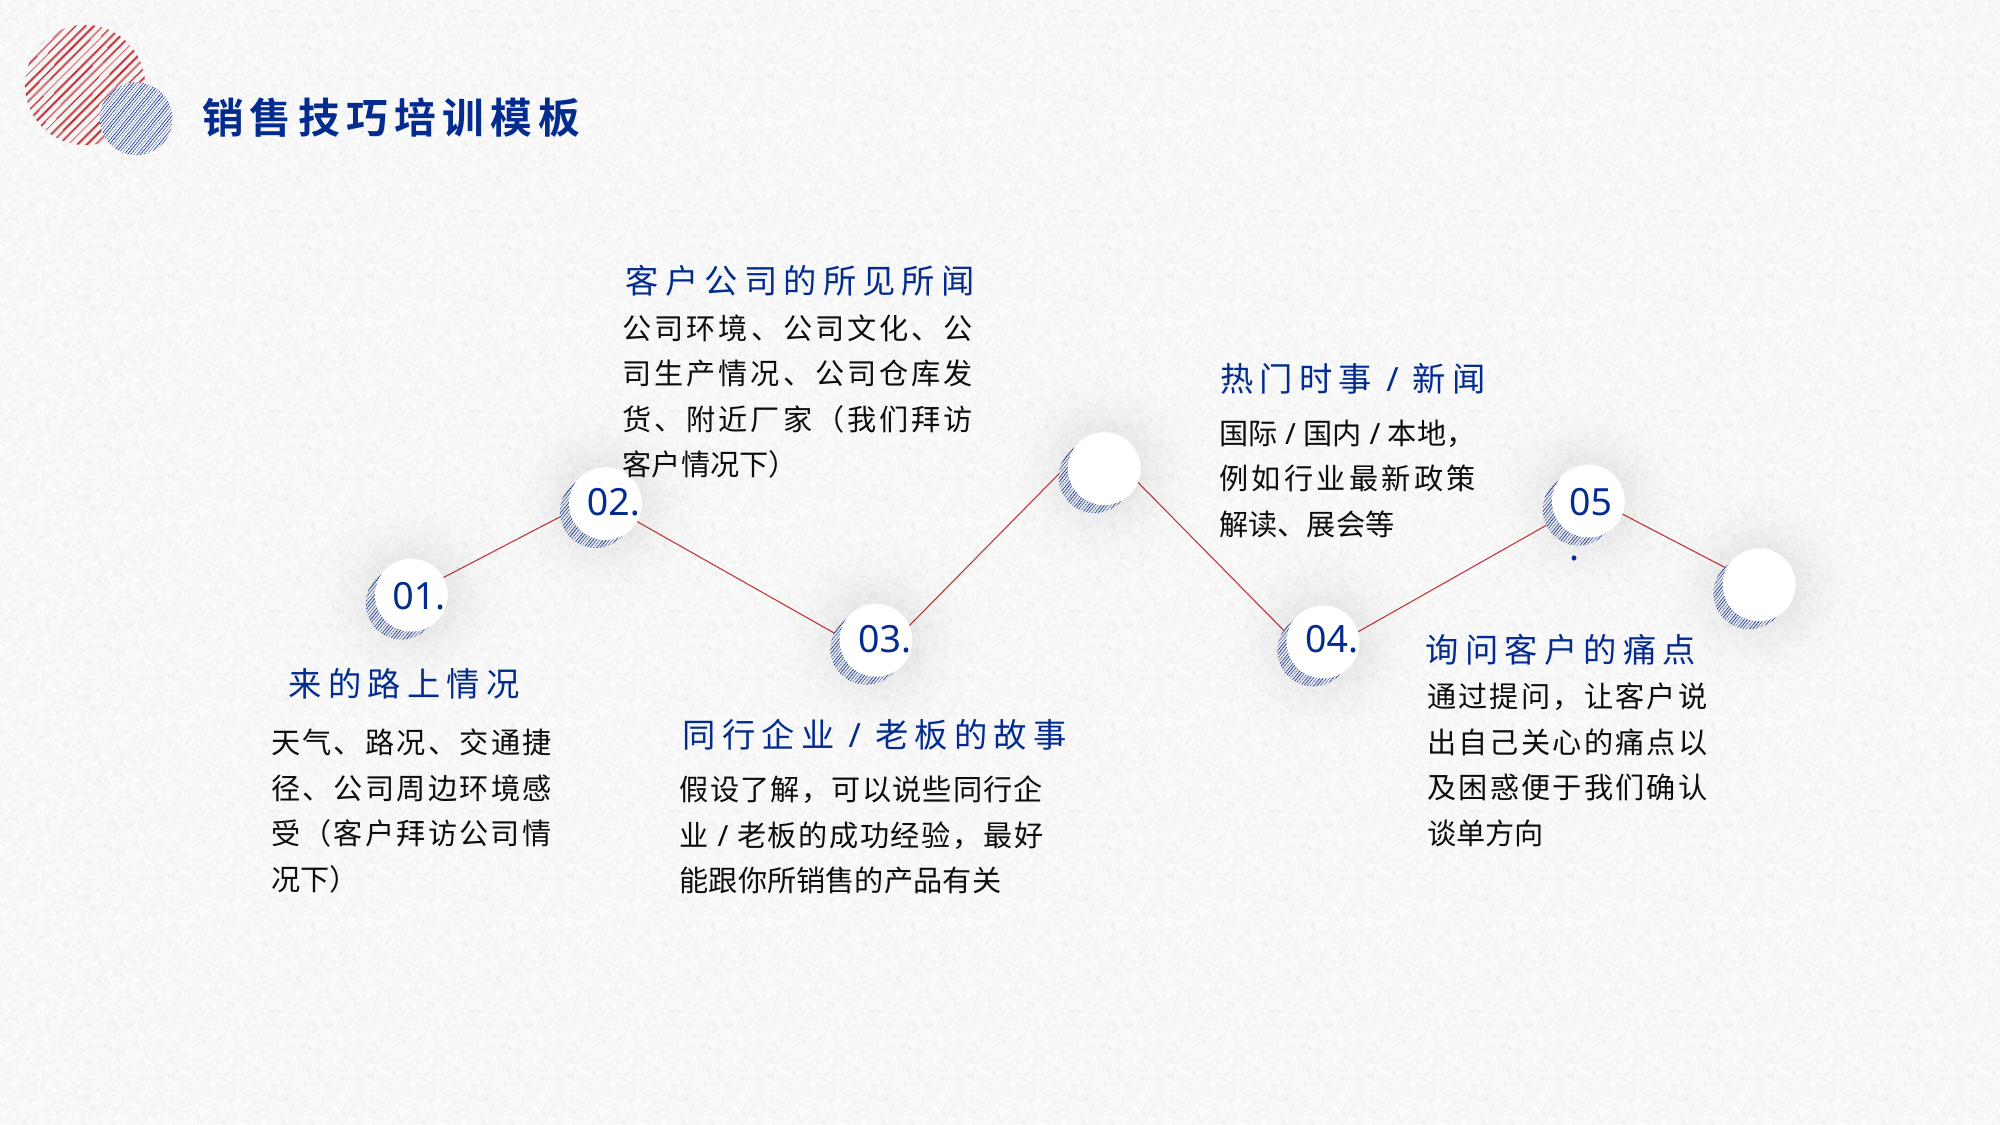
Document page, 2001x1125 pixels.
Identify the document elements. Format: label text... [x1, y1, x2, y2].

text_box 来的路上情况 [274, 647, 546, 708]
text_box 假设了解，可以说些同行企业/老板的成功经验，最好能跟你所销售的产品有关 [667, 755, 1055, 911]
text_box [1411, 613, 1723, 866]
text_box 同行企业/老板的故事 [667, 699, 1090, 762]
picture [24, 24, 173, 156]
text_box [1205, 342, 1508, 545]
text_box 天气、路况、交通捷径、公司周边环境感受（客户拜访公司情况下） [259, 708, 564, 912]
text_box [611, 244, 1016, 467]
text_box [365, 432, 1796, 687]
